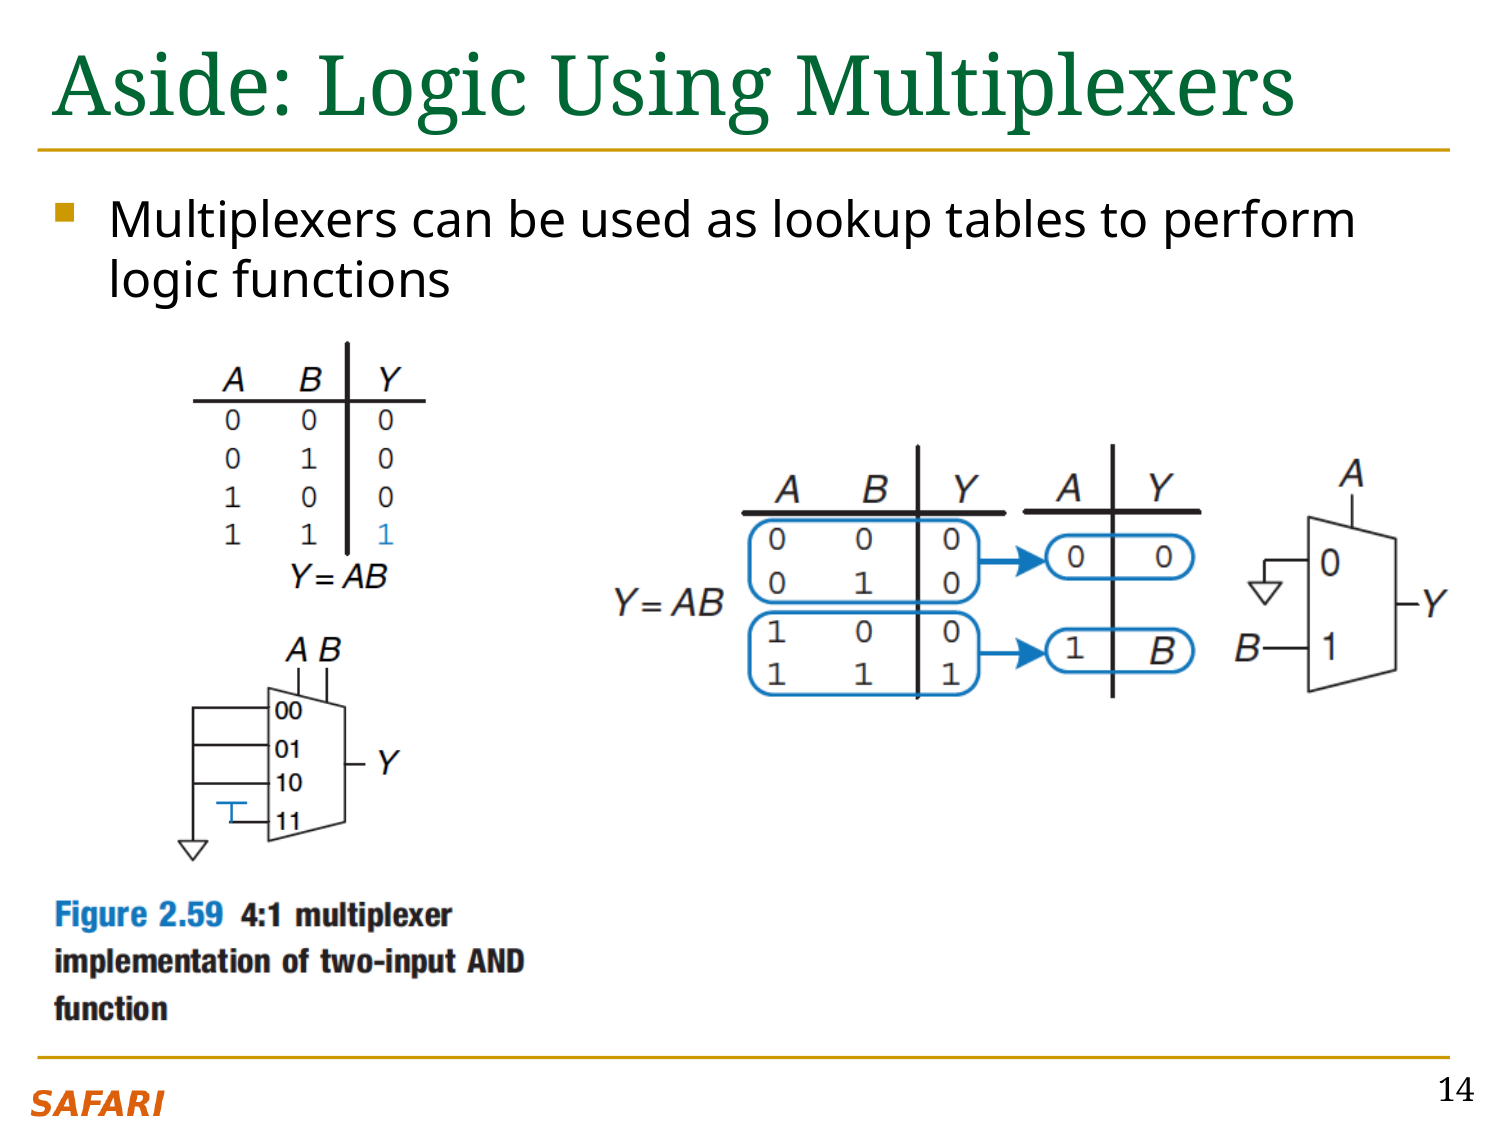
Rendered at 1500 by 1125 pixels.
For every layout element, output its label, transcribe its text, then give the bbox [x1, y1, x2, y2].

picture [598, 437, 1480, 713]
slide_number 14 [1139, 1045, 1490, 1121]
picture [29, 1083, 169, 1124]
picture [35, 326, 552, 1046]
list Multiplexers can be used as lookup tables to perform logic functions [37, 179, 1450, 1025]
title Aside: Logic Using Multiplexers [37, 24, 1450, 170]
